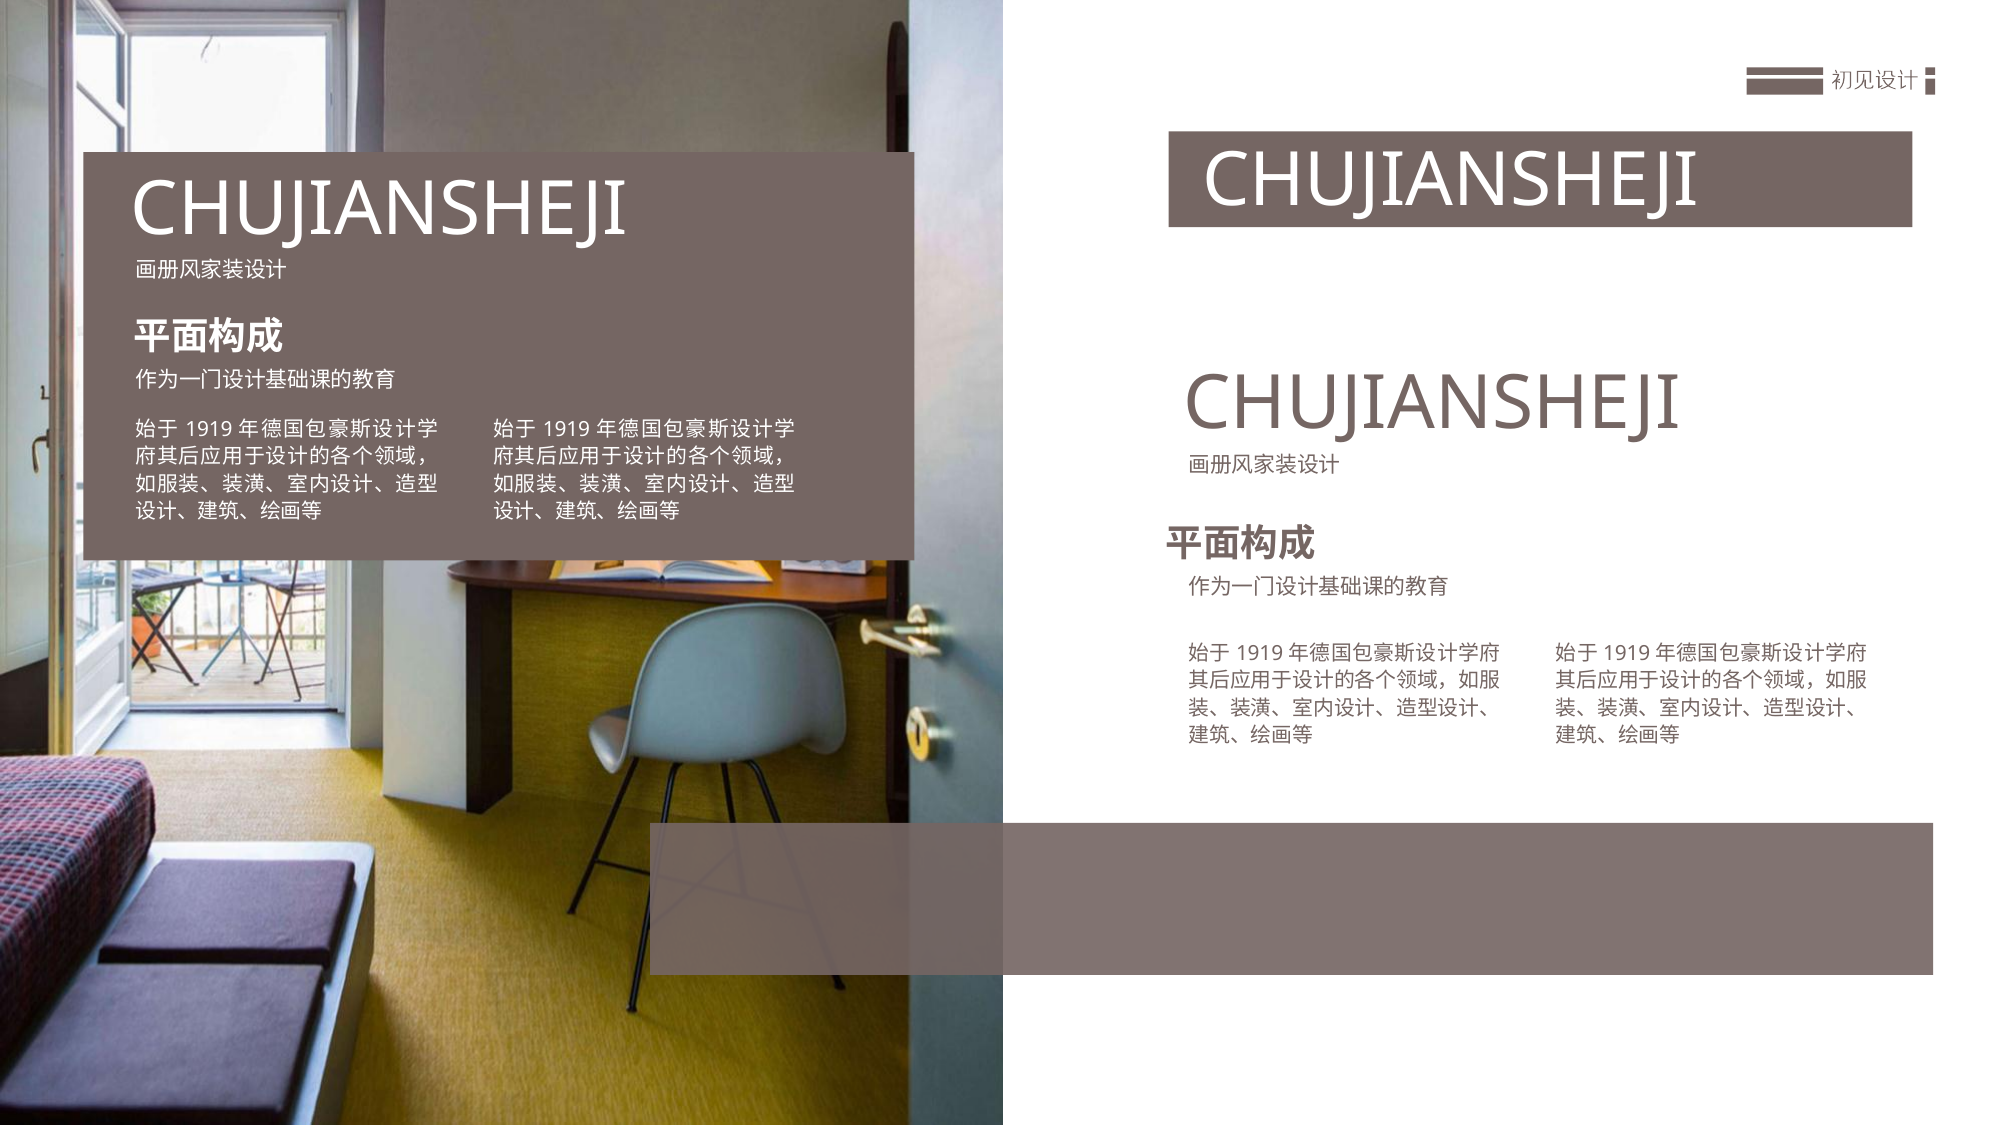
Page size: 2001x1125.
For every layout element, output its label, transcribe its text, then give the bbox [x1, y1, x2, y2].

text_box CHUJIANSHEJI [1187, 123, 1883, 228]
picture [0, 0, 1003, 1125]
text_box [1168, 130, 1187, 228]
text_box [1003, 822, 1934, 976]
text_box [1168, 346, 1883, 756]
text_box [1883, 130, 1913, 228]
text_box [115, 151, 811, 532]
